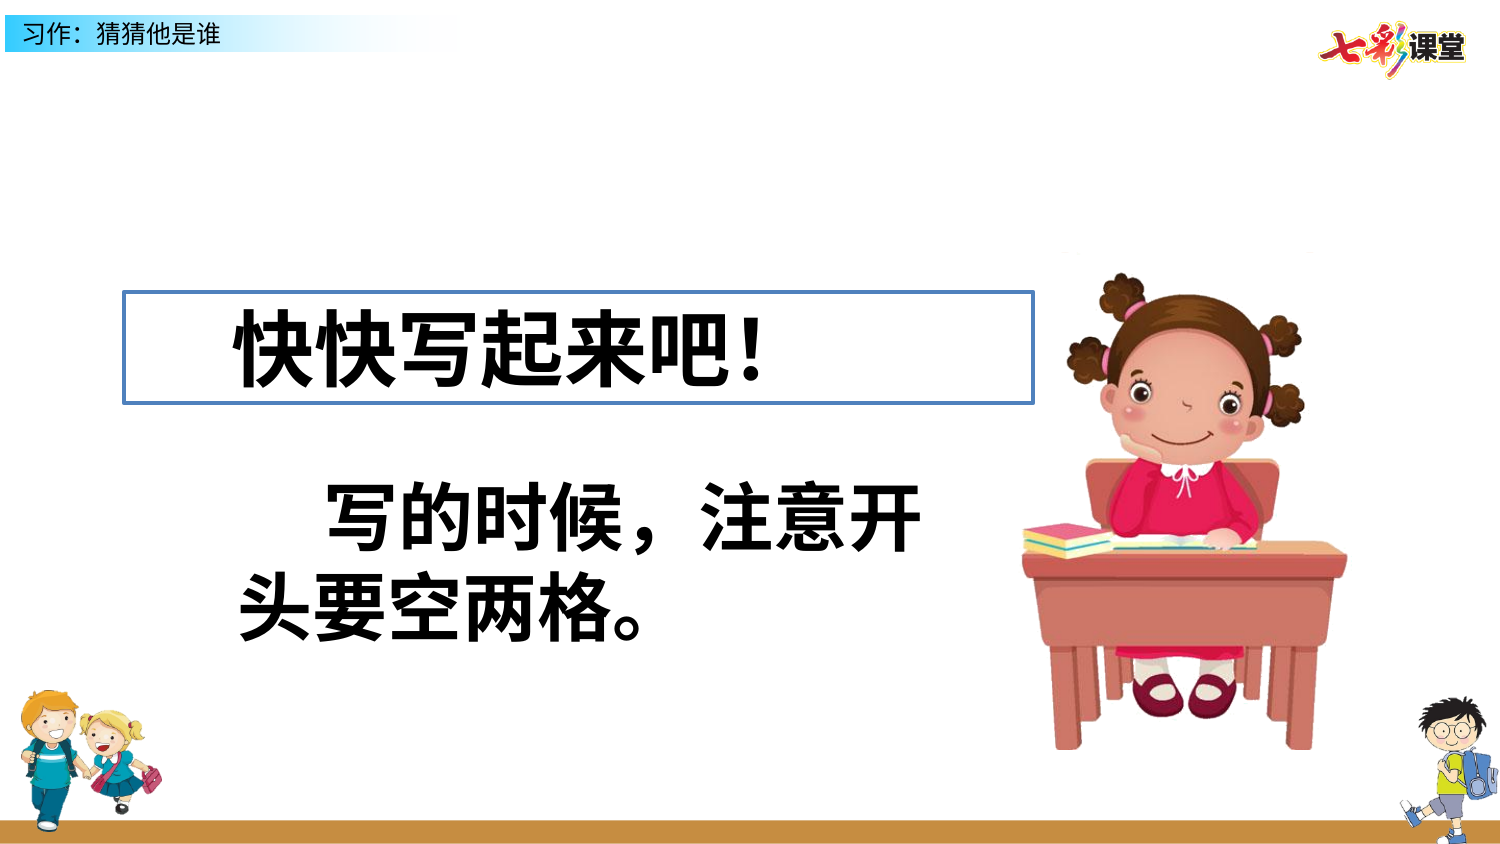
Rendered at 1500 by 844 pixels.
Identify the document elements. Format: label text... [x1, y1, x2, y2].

picture [21, 690, 162, 832]
picture [1316, 20, 1468, 80]
picture [1358, 684, 1500, 844]
picture [1009, 252, 1353, 750]
text_box 写的时候，注意开头要空两格。 [222, 463, 984, 659]
text_box 快快写起来吧！ [122, 290, 1004, 405]
